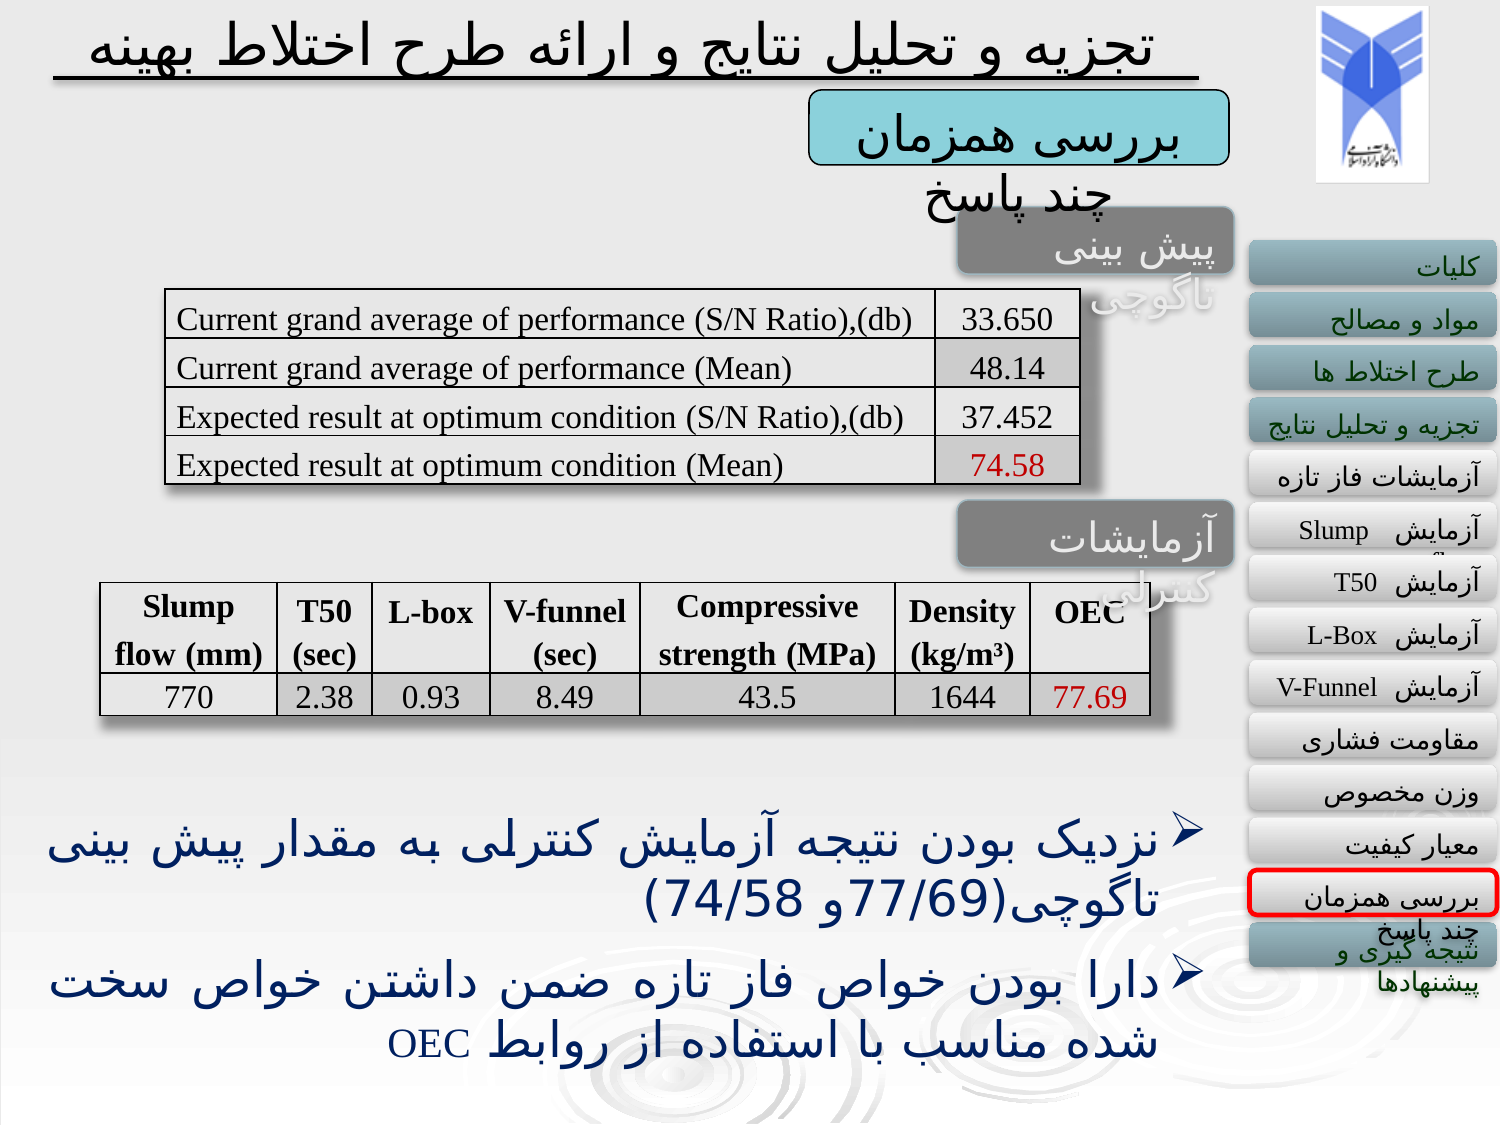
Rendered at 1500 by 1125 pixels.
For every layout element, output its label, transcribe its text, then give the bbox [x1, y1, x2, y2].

text_box تجزیه و تحلیل نتایج [1249, 397, 1497, 443]
table_cell Expected result at optimum condition (S/N Ratio),(db) [166, 388, 934, 435]
text_box دارا بودن خواص فاز تازه ضمن داشتن خواص سخت شده مناسب با استفاده از روابط OEC [29, 940, 1223, 1076]
table_cell 0.93 [373, 674, 489, 715]
table_header Slump flow (mm) [101, 583, 276, 672]
text_box بررسی همزمان چند پاسخ [808, 89, 1229, 165]
text_box آزمايش Slump flow [1249, 502, 1497, 548]
text_box وزن مخصوص [1249, 764, 1497, 810]
table_cell 43.5 [641, 674, 894, 715]
table_header Density (kg/m³) [896, 583, 1029, 672]
text_box پیش بینی تاگوچی [956, 205, 1236, 275]
table_cell 37.452 [936, 388, 1079, 435]
table_header Compressive strength (MPa) [641, 583, 894, 672]
table_cell 74.58 [936, 436, 1079, 483]
picture [1316, 6, 1432, 185]
text_box مقاومت فشاری [1249, 713, 1497, 758]
text_box آزمایشات فاز تازه [1249, 449, 1497, 495]
text_box نزدیک بودن نتیجه آزمایش کنترلی به مقدار پیش بینی تاگوچی(77/69و 74/58) [29, 798, 1223, 934]
text_box بررسی همزمان چند پاسخ [1249, 869, 1497, 915]
table_cell 77.69 [1031, 674, 1149, 715]
text_box آزمایشات کنترلی [956, 499, 1236, 569]
text_box نتیجه گیری و پیشنهادها [1249, 923, 1497, 968]
table_cell 770 [101, 674, 276, 715]
table_header OEC [1031, 583, 1149, 672]
table_cell Expected result at optimum condition (Mean) [166, 436, 934, 483]
table_cell 48.14 [936, 339, 1079, 386]
text_box مواد و مصالح [1249, 292, 1497, 338]
table_cell 8.49 [491, 674, 639, 715]
text_box آزمايش L-Box [1249, 607, 1497, 653]
text_box معیار کیفیت [1249, 817, 1497, 863]
subtitle تجزیه و تحلیل نتایج و ارائه طرح اختلاط بهینه [0, 0, 1246, 1125]
table_cell 2.38 [278, 674, 371, 715]
text_box طرح اختلاط ها [1249, 344, 1497, 390]
text_box کلیات [1249, 239, 1497, 285]
table_header V-funnel (sec) [491, 583, 639, 672]
text_box آزمایش T50 [1249, 554, 1497, 600]
table_header Current grand average of performance (S/N Ratio),(db) [166, 290, 934, 337]
table_header L-box [373, 583, 489, 672]
table_cell Current grand average of performance (Mean) [166, 339, 934, 386]
table_header 33.650 [936, 290, 1079, 337]
table_cell 1644 [896, 674, 1029, 715]
table_header T50 (sec) [278, 583, 371, 672]
text_box آزمايش V-Funnel [1249, 660, 1497, 705]
